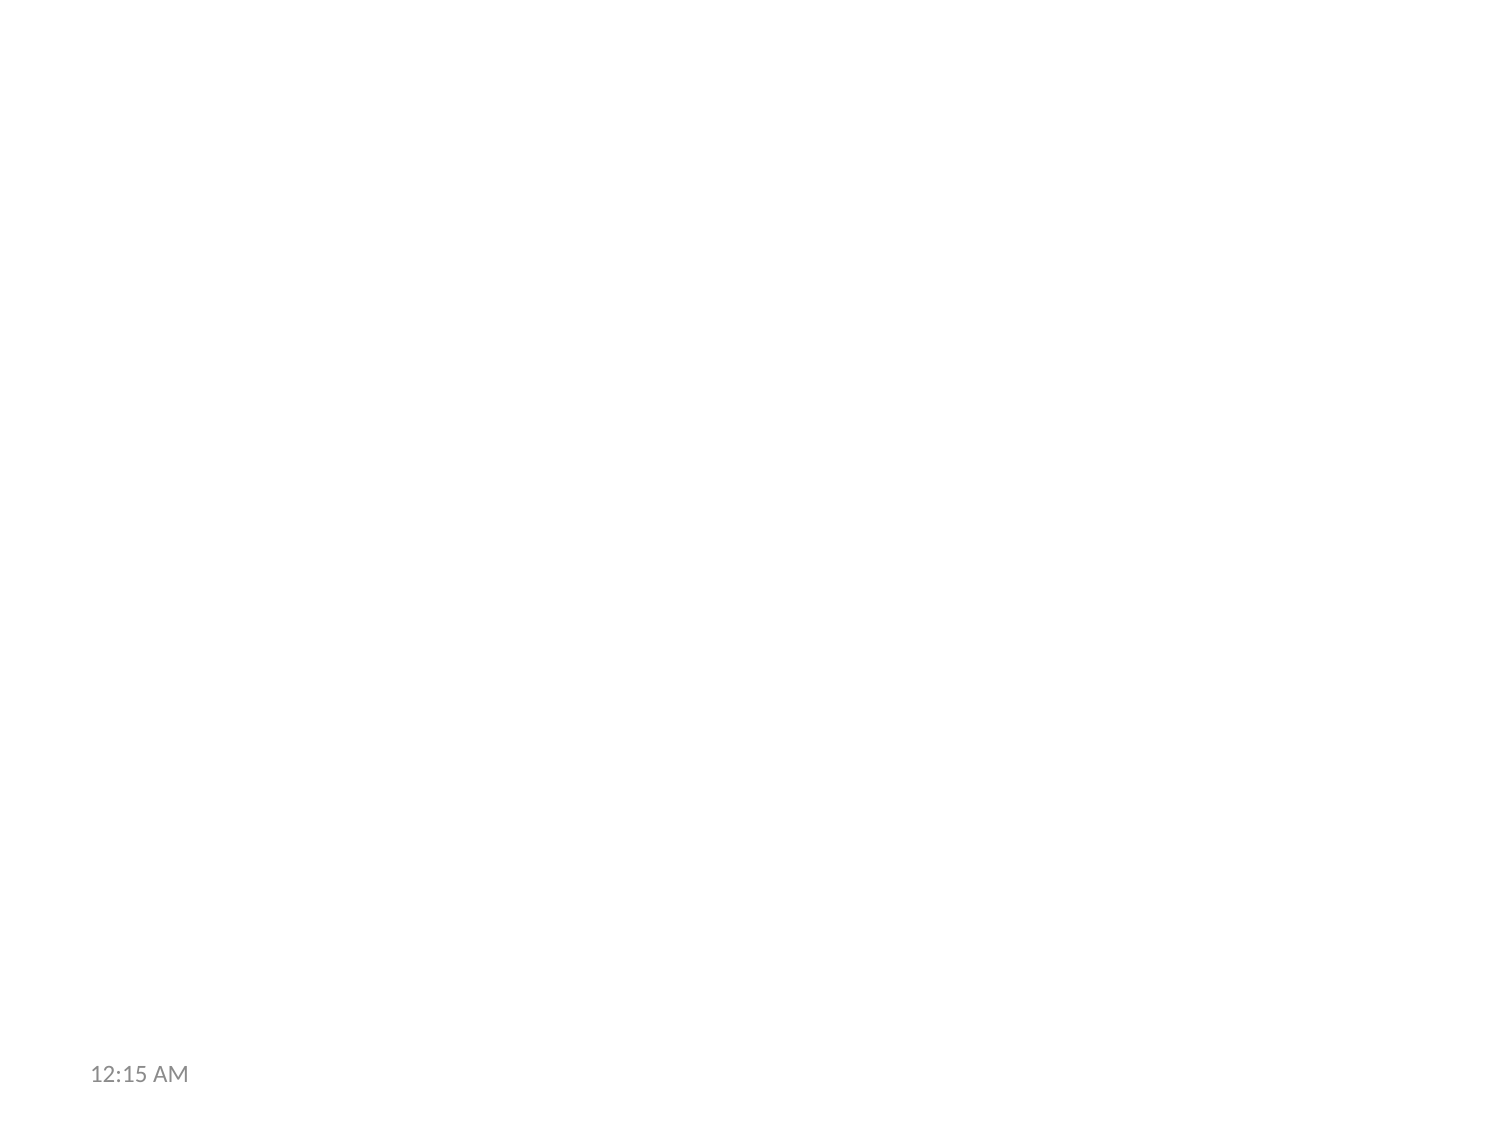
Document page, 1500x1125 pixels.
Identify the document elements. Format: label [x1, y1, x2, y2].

slide_number [75, 1042, 425, 1103]
